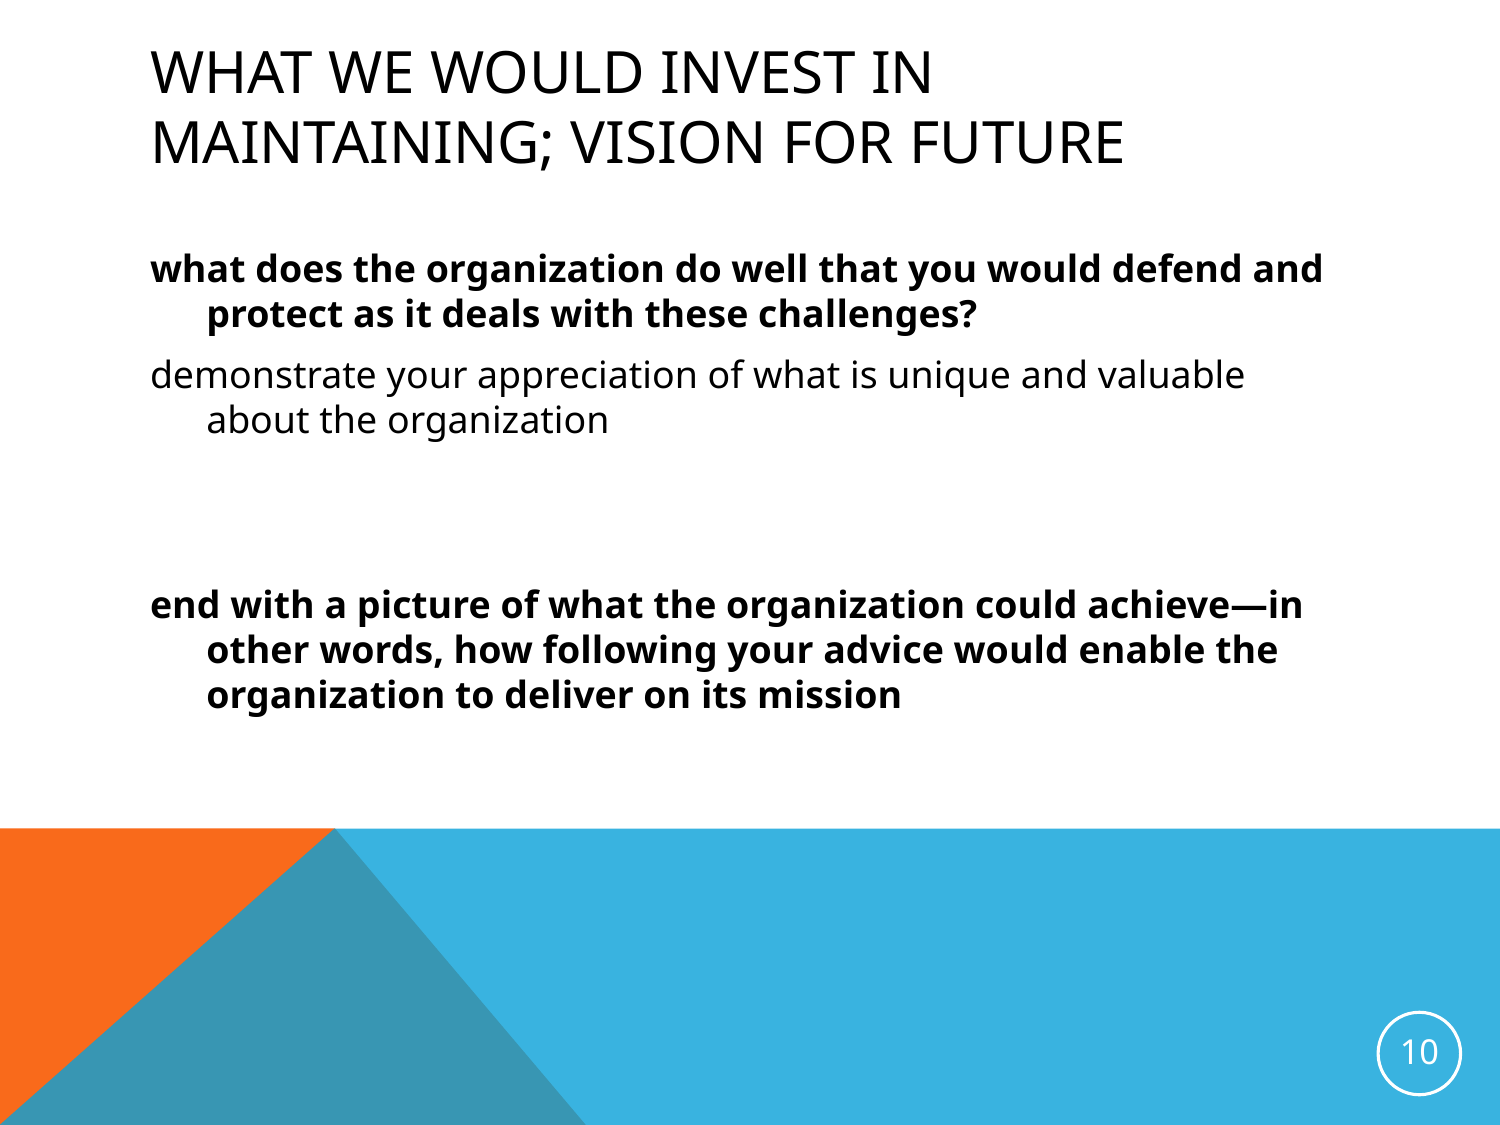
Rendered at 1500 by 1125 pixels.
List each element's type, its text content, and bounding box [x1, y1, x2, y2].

title what we would invest in maintaining; vision for future [135, 60, 1369, 150]
slide_number 10 [1376, 1010, 1463, 1097]
list what does the organization do well that you would defend and protect as it deals with these challenges? demonstrate your appreciation of what is unique and valuable about the organization end with a picture of what the organization could achieve—in other words, how following your advice would enable the organization to deliver on its mission [135, 180, 1369, 768]
